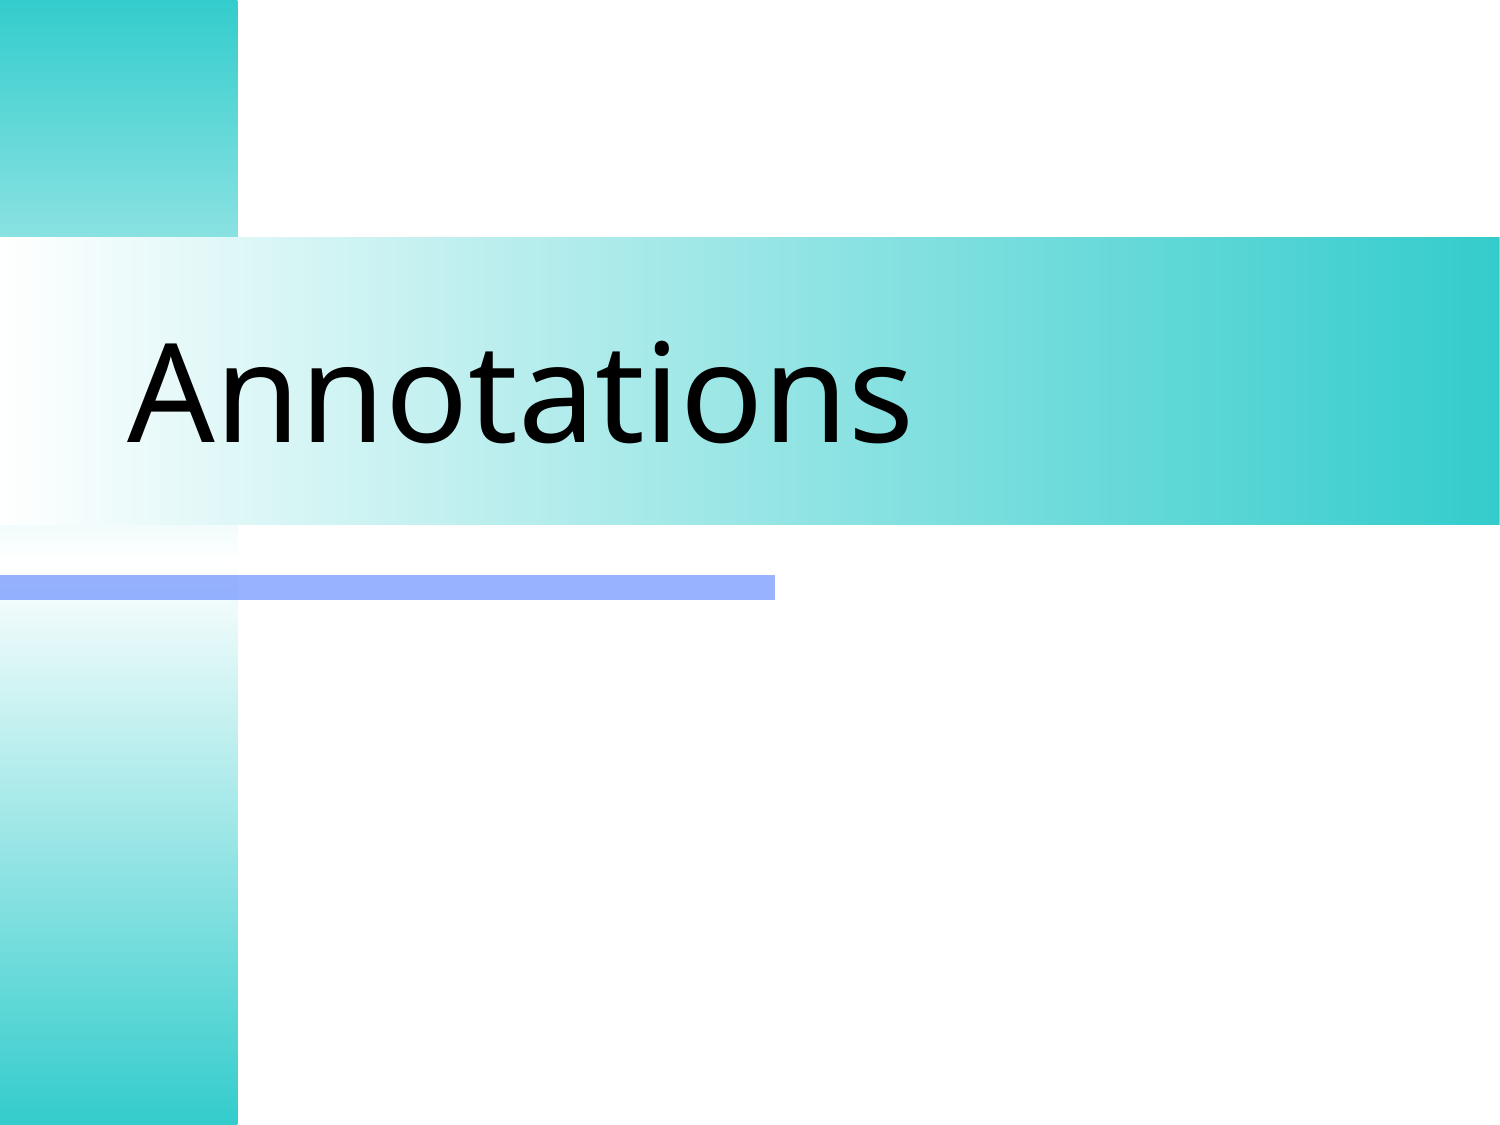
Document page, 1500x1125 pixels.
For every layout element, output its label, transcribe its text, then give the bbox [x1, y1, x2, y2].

title Annotations [112, 274, 1388, 501]
